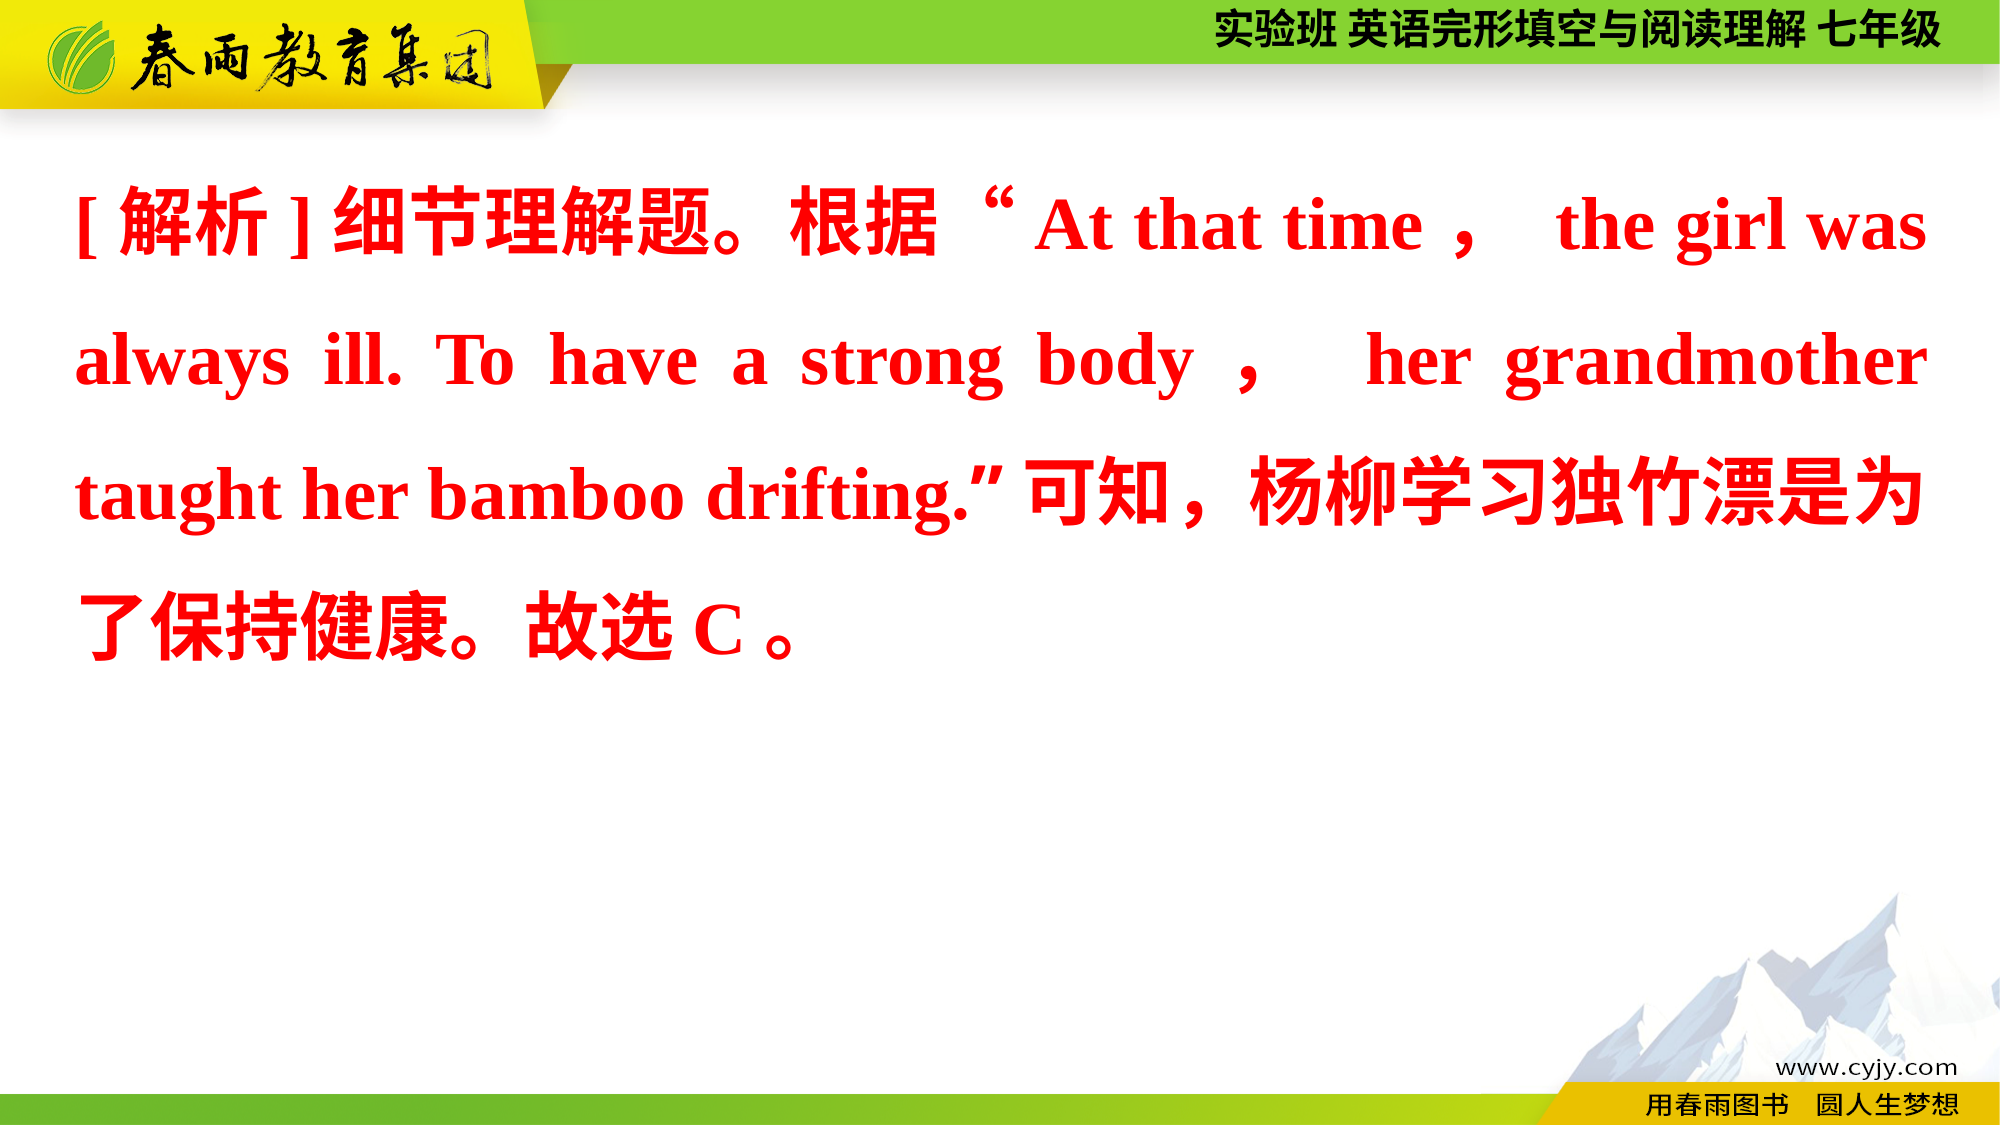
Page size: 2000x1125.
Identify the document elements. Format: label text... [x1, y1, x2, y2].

list [解析]细节理解题。根据“At that time， the girl was always ill. To have a strong body， her grandmother taught her bamboo drifting.”可知，杨柳学习独竹漂是为了保持健康。故选C。 [59, 122, 1944, 666]
picture [0, 0, 2000, 1125]
